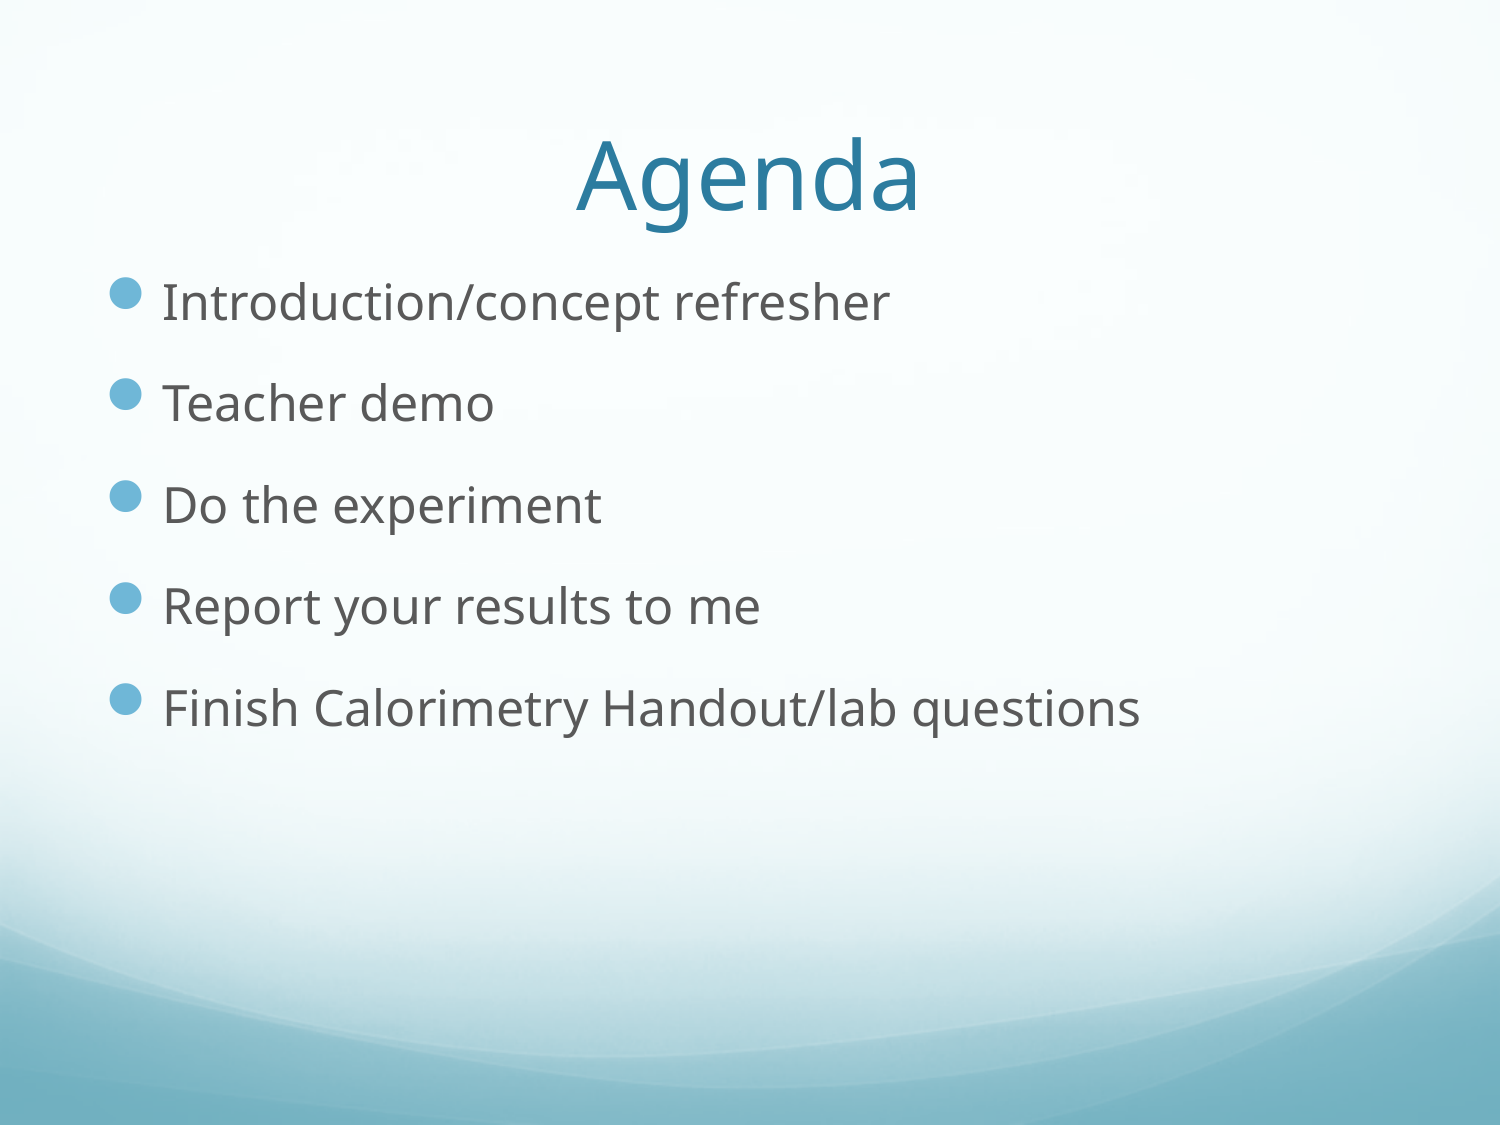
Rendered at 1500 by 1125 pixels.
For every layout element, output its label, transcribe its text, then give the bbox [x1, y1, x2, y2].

title Agenda [90, 17, 1410, 237]
list Introduction/concept refresher Teacher demo Do the experiment Report your results to me Finish Calorimetry Handout/lab questions [90, 262, 1410, 975]
